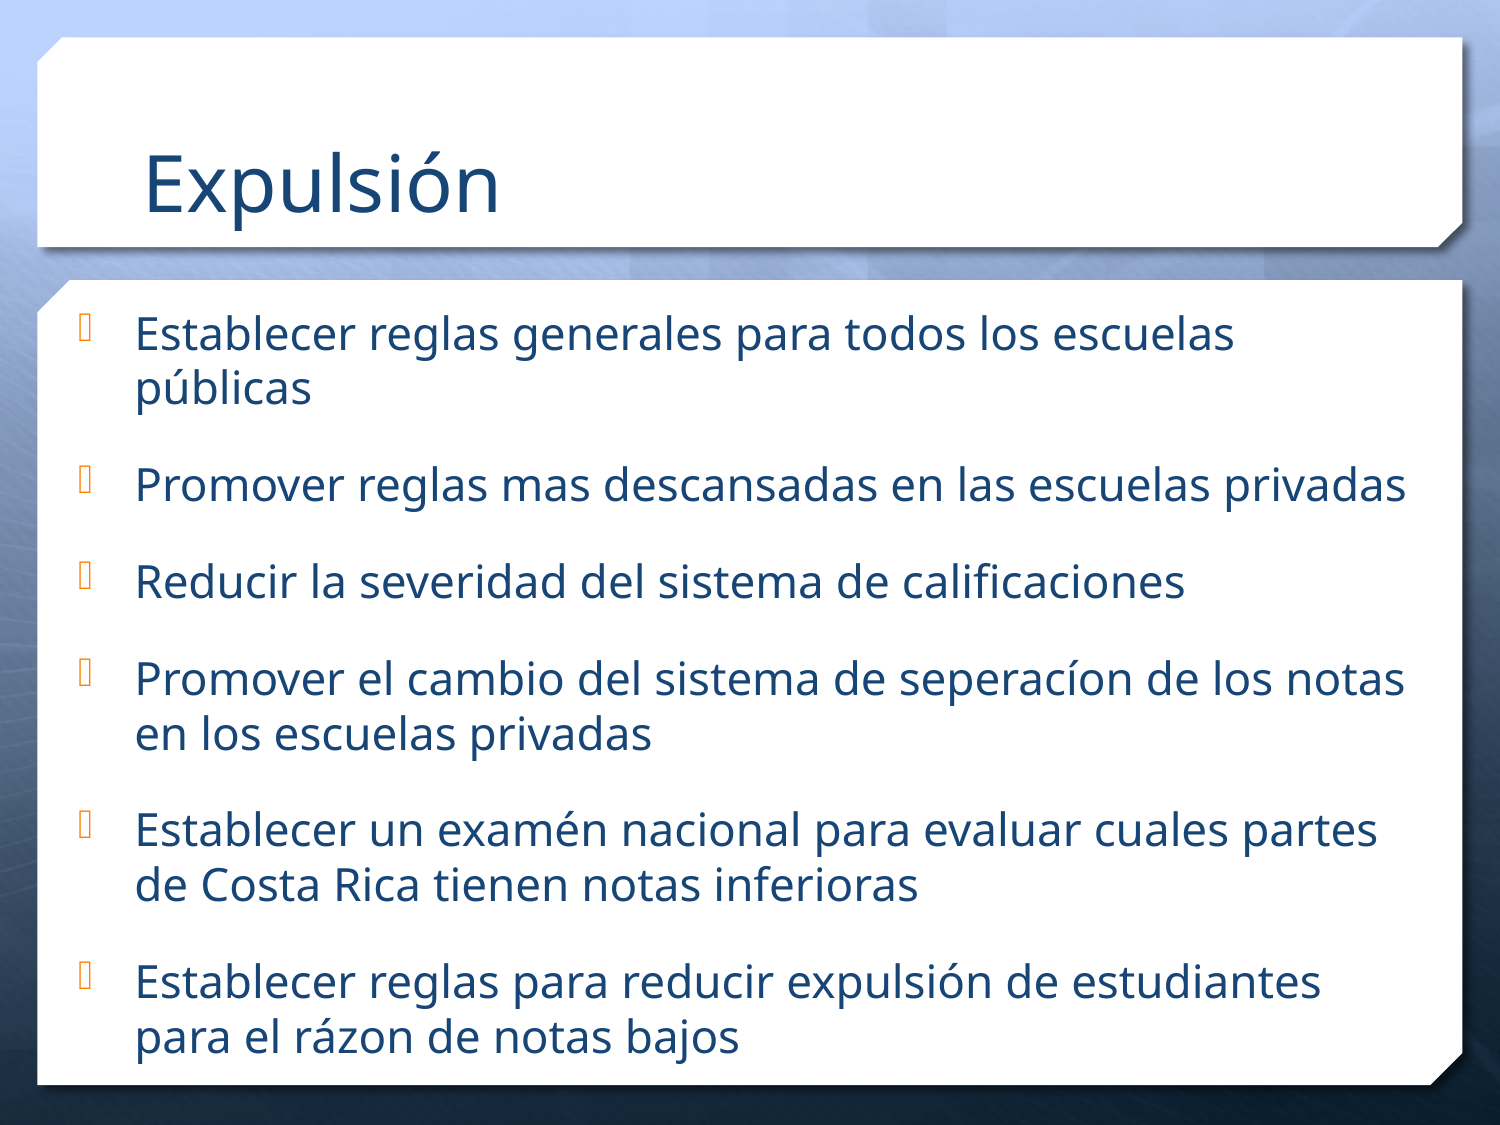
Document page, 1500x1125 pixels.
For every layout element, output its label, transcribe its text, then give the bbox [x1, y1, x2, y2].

list Establecer reglas generales para todos los escuelas públicas Promover reglas mas descansadas en las escuelas privadas Reducir la severidad del sistema de calificaciones Promover el cambio del sistema de seperacíon de los notas en los escuelas privadas Establecer un examén nacional para evaluar cuales partes de Costa Rica tienen notas inferioras Establecer reglas para reducir expulsión de estudiantes para el rázon de notas bajos [63, 296, 1431, 1068]
title Expulsión [127, 48, 1372, 236]
